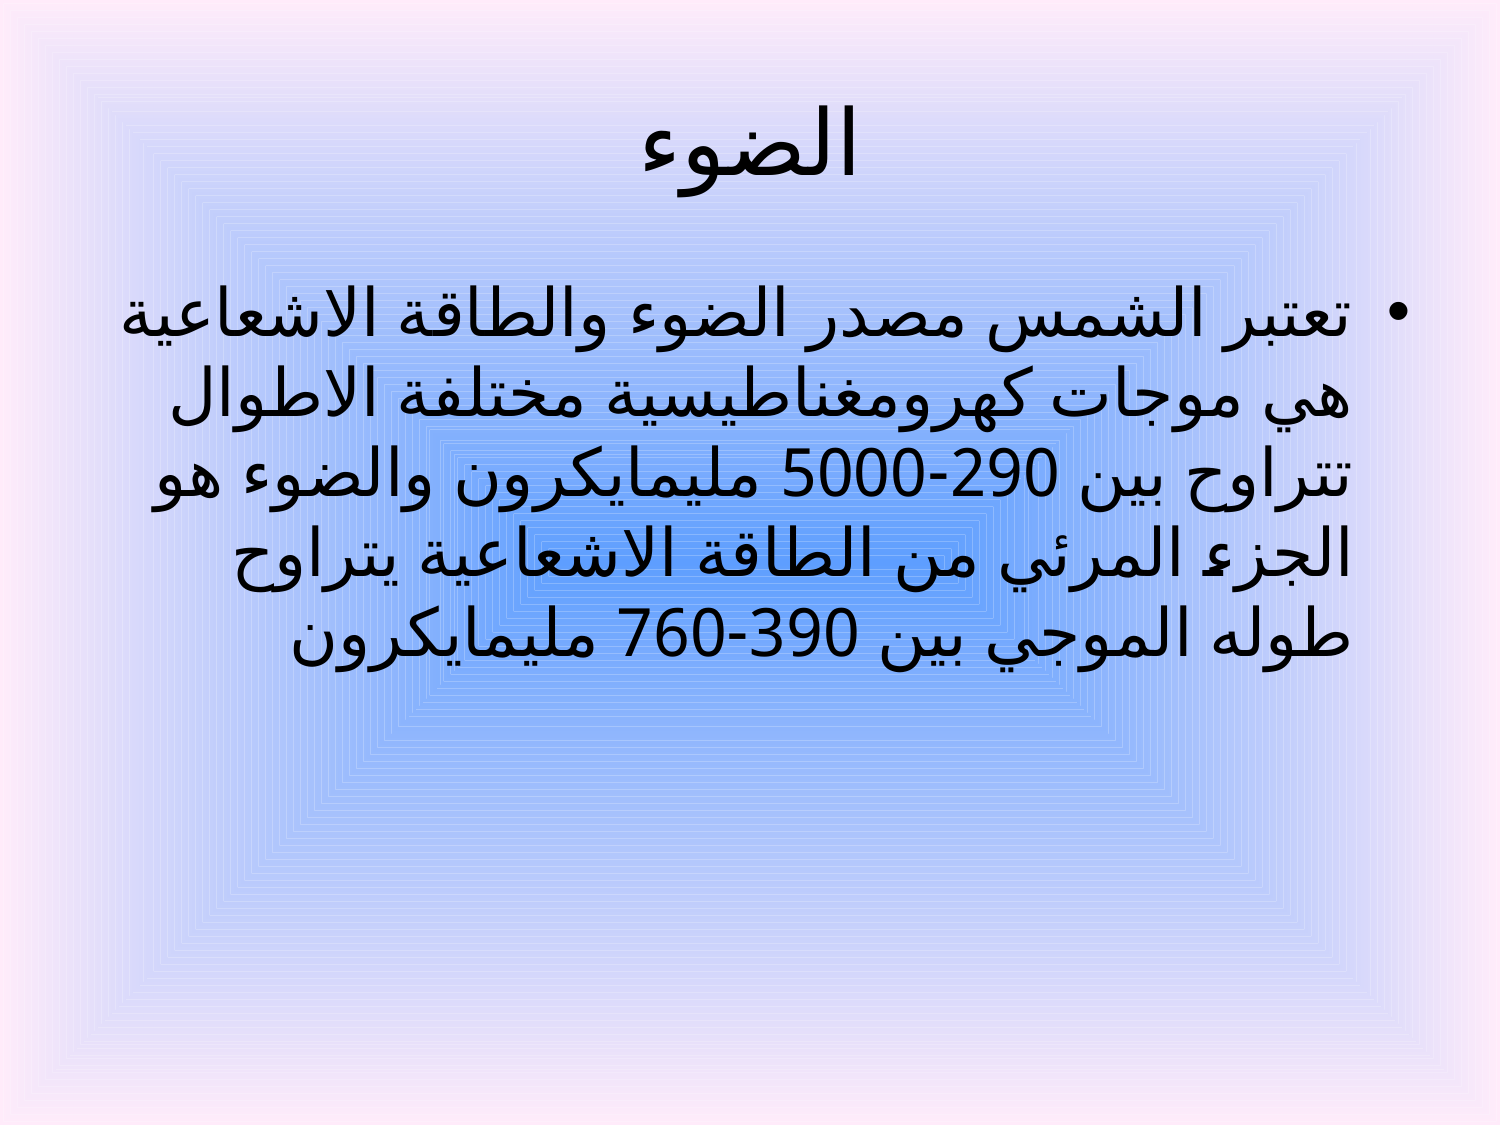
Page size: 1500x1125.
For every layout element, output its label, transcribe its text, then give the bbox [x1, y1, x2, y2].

list تعتبر الشمس مصدر الضوء والطاقة الاشعاعية هي موجات كهرومغناطيسية مختلفة الاطوال تتراوح بين 290-5000 مليمايكرون والضوء هو الجزء المرئي من الطاقة الاشعاعية يتراوح طوله الموجي بين 390-760 مليمايكرون [75, 262, 1425, 1005]
title الضوء [75, 45, 1425, 233]
